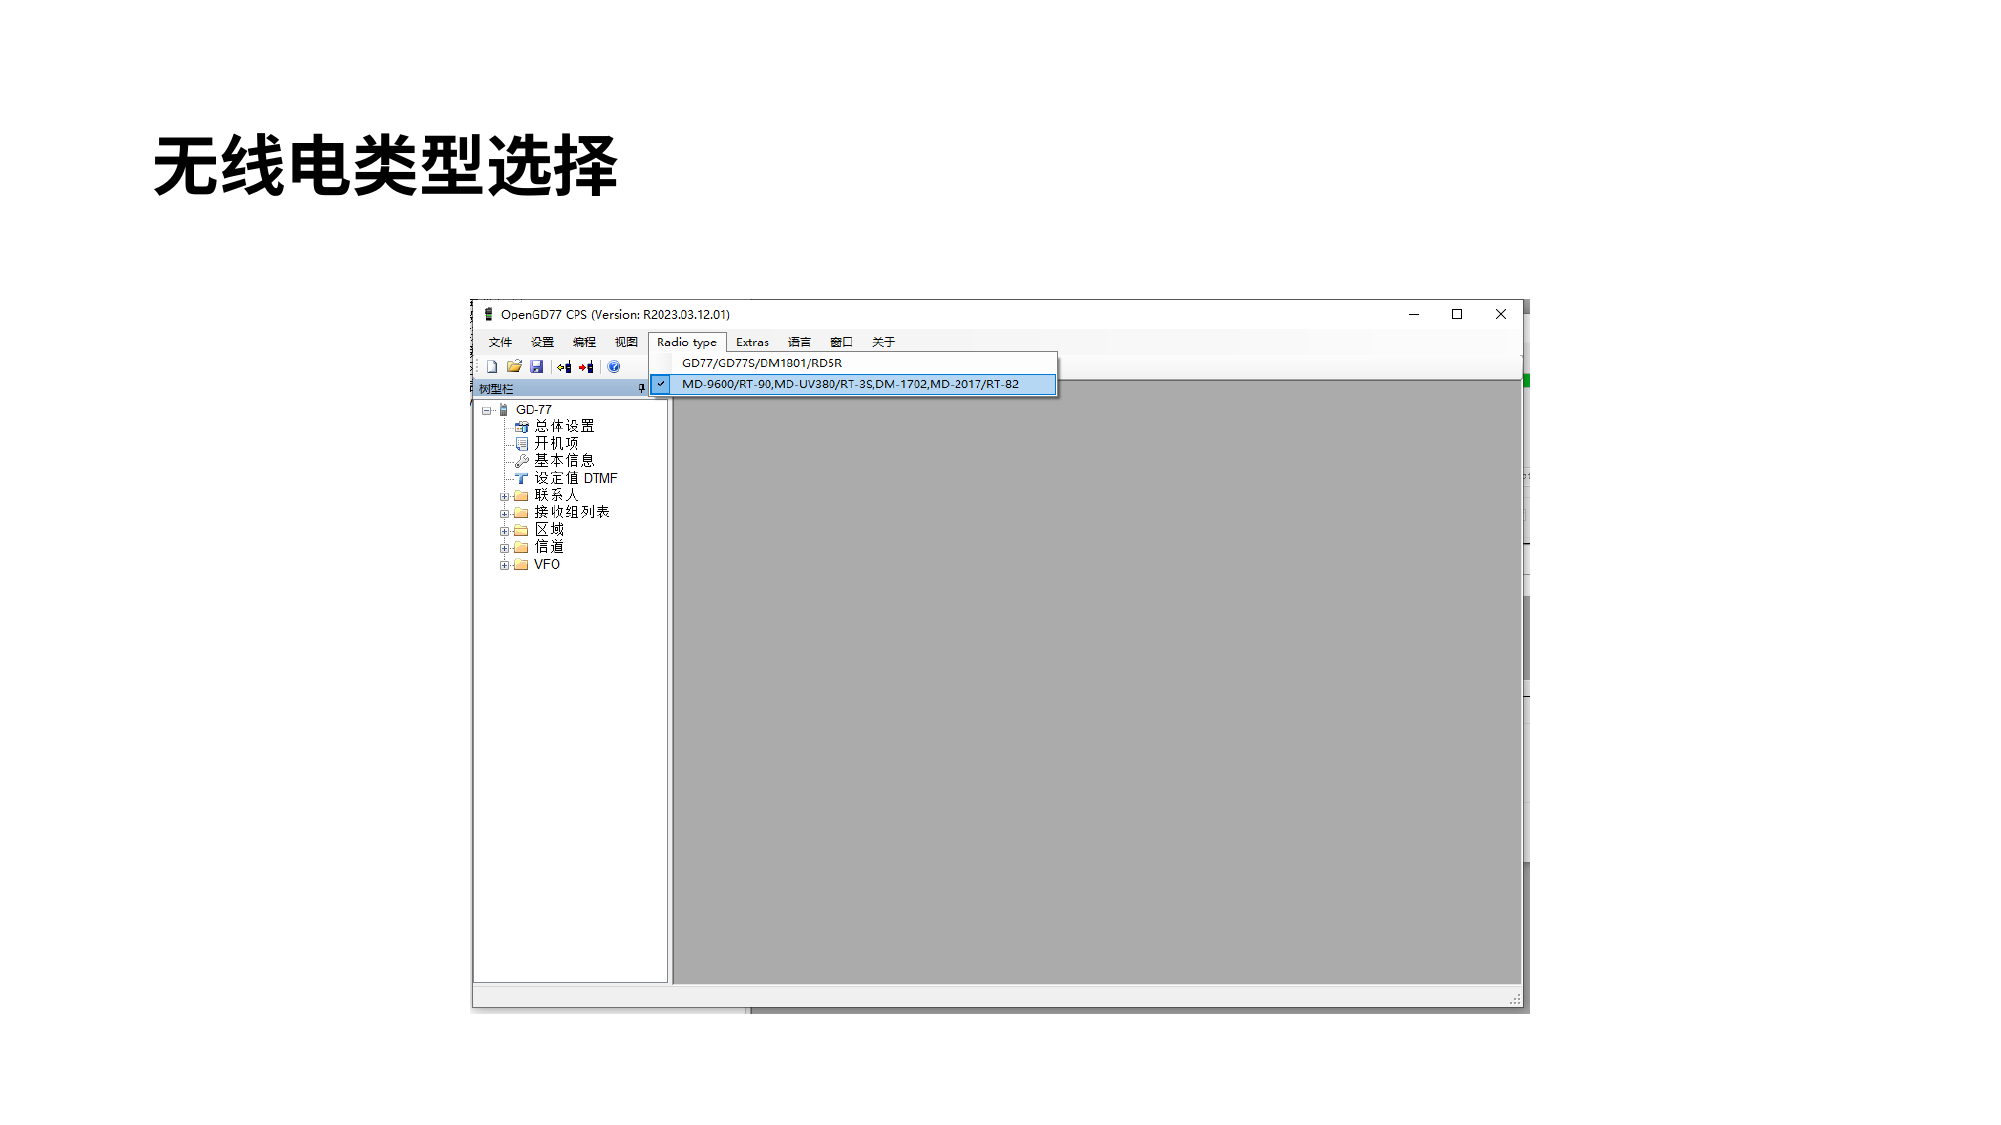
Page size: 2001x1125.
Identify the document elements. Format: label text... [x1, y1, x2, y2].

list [470, 299, 1530, 1014]
title 无线电类型选择 [137, 59, 1863, 278]
